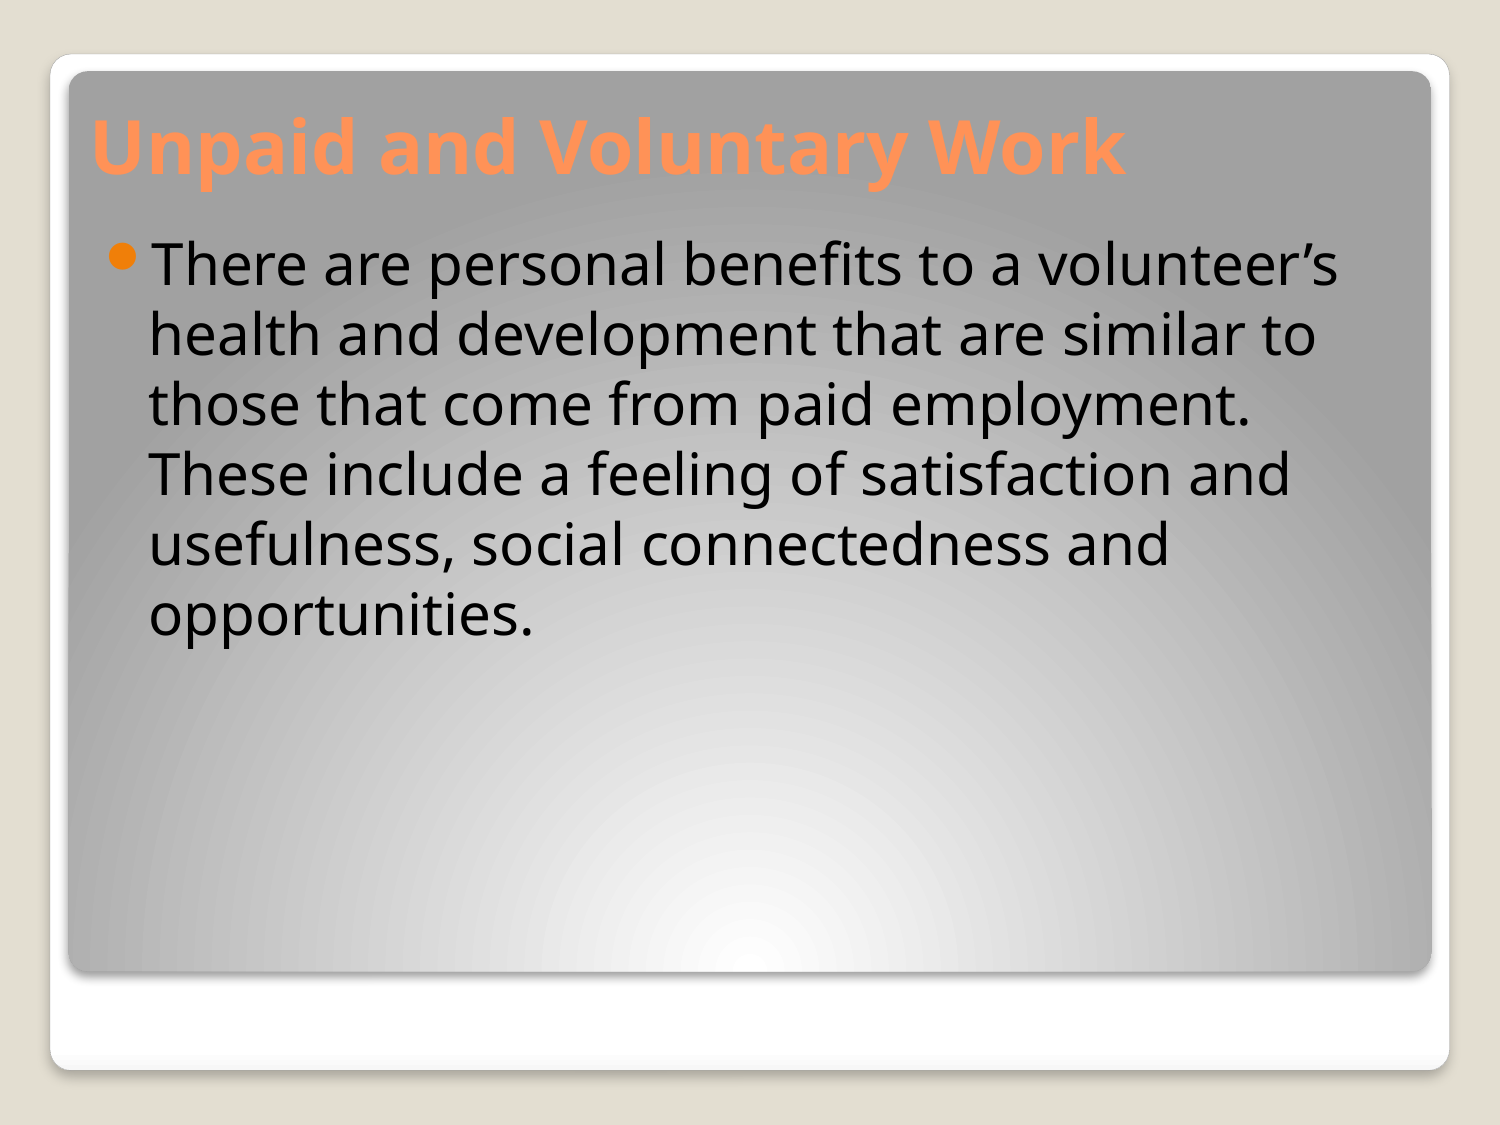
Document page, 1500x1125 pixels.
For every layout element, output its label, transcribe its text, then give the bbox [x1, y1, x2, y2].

list There are personal benefits to a volunteer’s health and development that are similar to those that come from paid employment. These include a feeling of satisfaction and usefulness, social connectedness and opportunities. [75, 212, 1418, 900]
title Unpaid and Voluntary Work [75, 24, 1418, 198]
